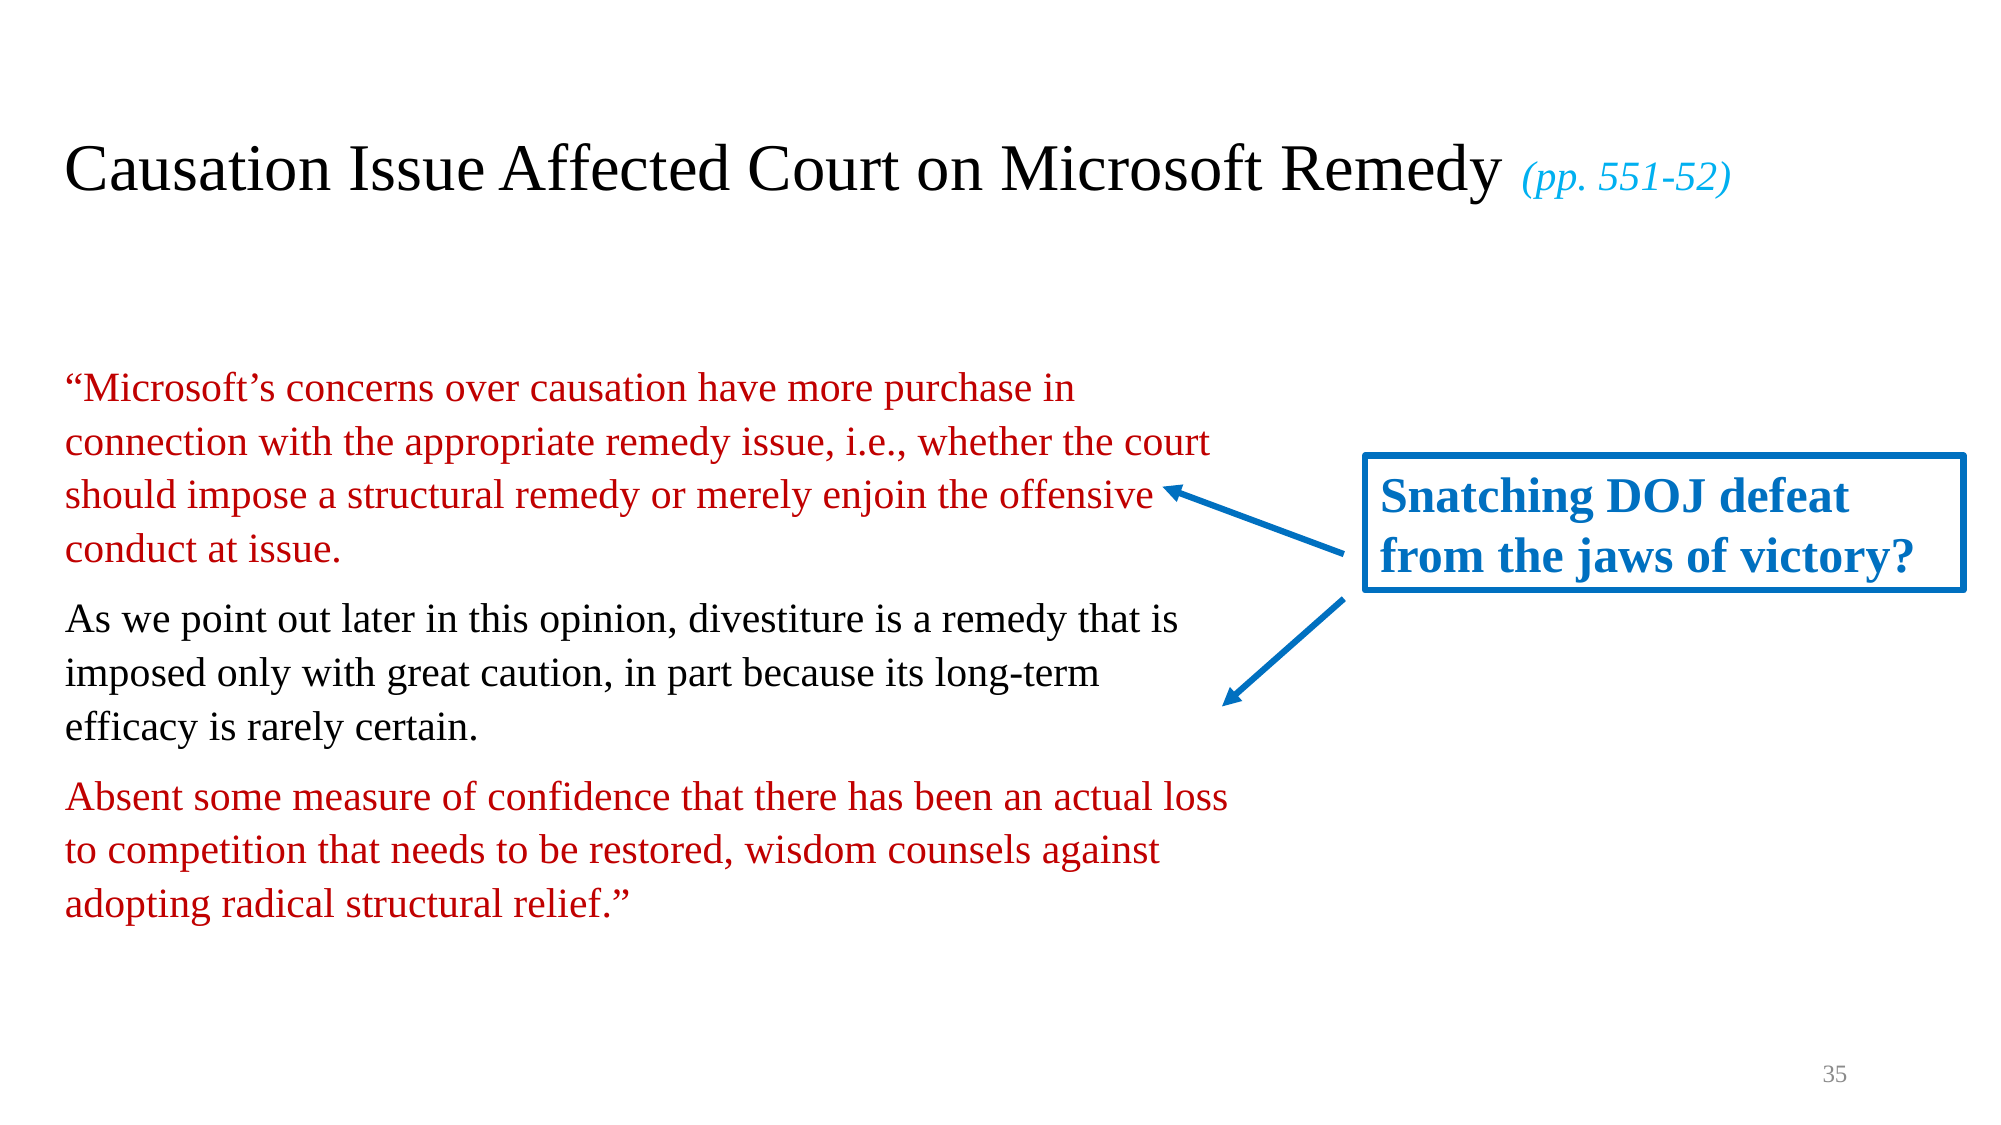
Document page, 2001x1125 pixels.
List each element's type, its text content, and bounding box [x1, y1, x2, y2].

list “Microsoft’s concerns over causation have more purchase in connection with the appropriate remedy issue, i.e., whether the court should impose a structural remedy or merely enjoin the offensive conduct at issue. As we point out later in this opinion, divestiture is a remedy that is imposed only with great caution, in part because its long-term efficacy is rarely certain. Absent some measure of confidence that there has been an actual loss to competition that needs to be restored, wisdom counsels against adopting radical structural relief.” [49, 282, 1250, 1125]
title Causation Issue Affected Court on Microsoft Remedy (pp. 551-52) [49, 59, 1863, 278]
slide_number 35 [1412, 1042, 1863, 1103]
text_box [1221, 598, 1344, 707]
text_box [1162, 486, 1344, 555]
text_box Snatching DOJ defeat from the jaws of victory? [1365, 455, 1964, 591]
